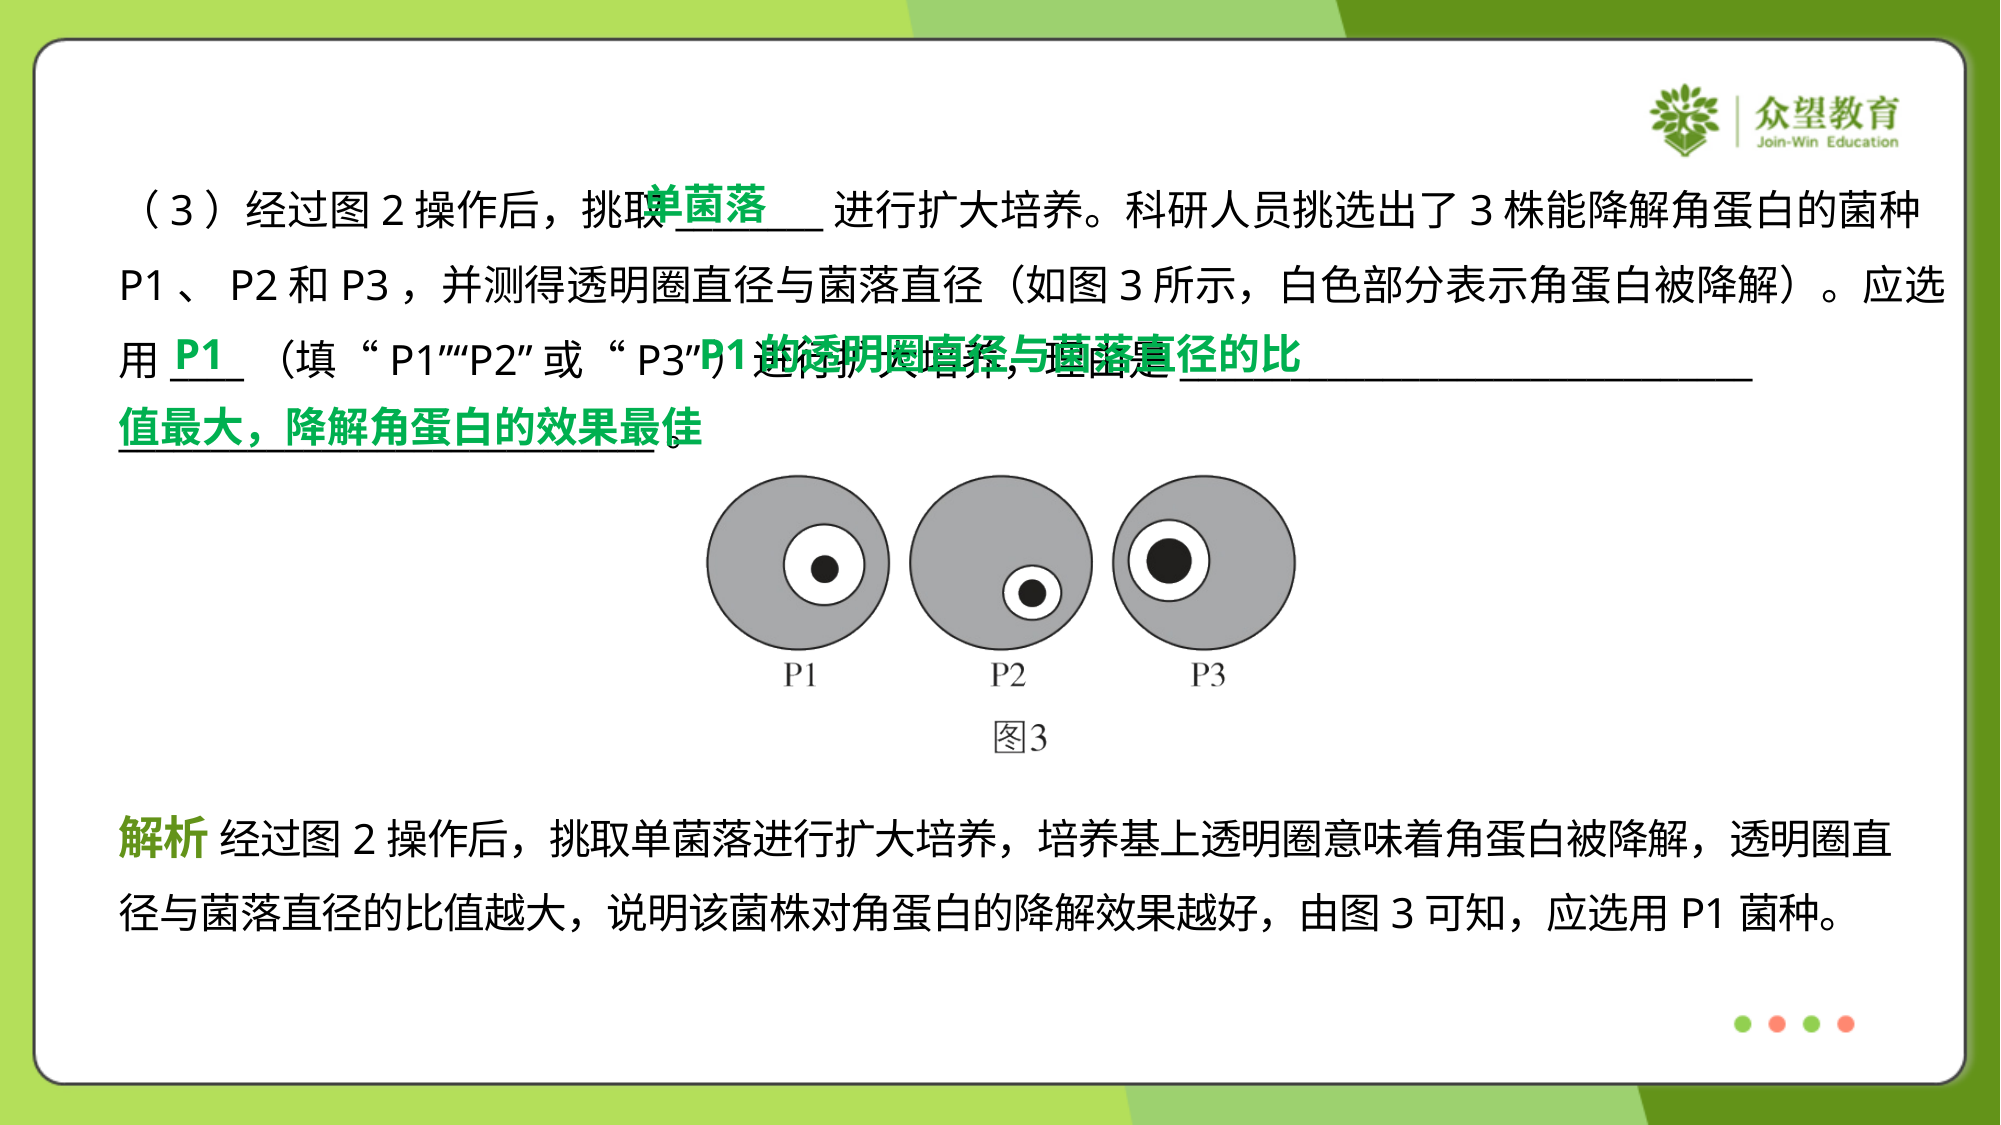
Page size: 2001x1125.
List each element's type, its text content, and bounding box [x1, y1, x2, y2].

text_box 单菌落 [627, 152, 783, 220]
picture [0, 0, 2000, 1125]
text_box 解析 经过图2操作后，挑取单菌落进行扩大培养，培养基上透明圈意味着角蛋白被降解，透明圈直 径与菌落直径的比值越大，说明该菌株对角蛋白的降解效果越好，由图3可知，应选用P1菌种。 [118, 780, 1883, 929]
text_box （3）经过图2操作后，挑取________进行扩大培养。科研人员挑选出了3株能降解角蛋白的菌种 P1、P2和P3，并测得透明圈直径与菌落直径（如图3所示，白色部分表示角蛋白被降解）。应选 用____（填“P1”“P2”或“P3”）进行扩大培养，理由是_______________________________ _____________________________。 [118, 158, 1883, 448]
text_box P1的透明圈直径与菌落直径的比 值最大，降解角蛋白的效果最佳 [118, 302, 1882, 444]
